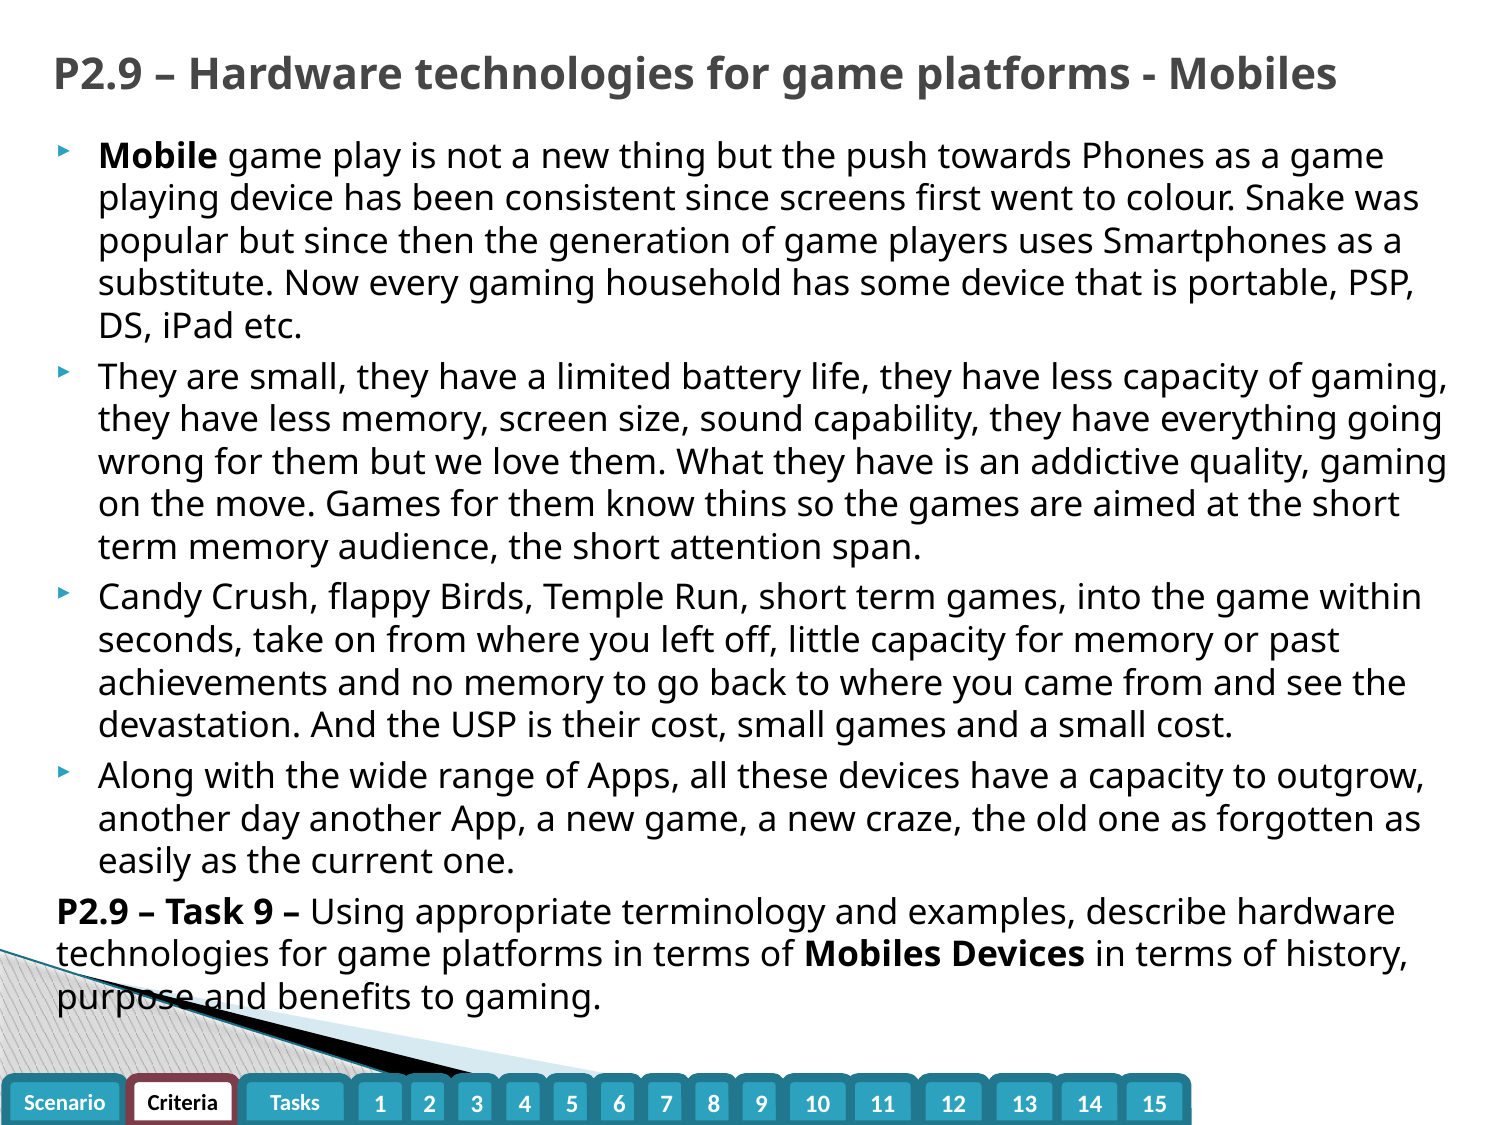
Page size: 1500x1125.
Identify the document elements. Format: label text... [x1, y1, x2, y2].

list Mobile game play is not a new thing but the push towards Phones as a game playing device has been consistent since screens first went to colour. Snake was popular but since then the generation of game players uses Smartphones as a substitute. Now every gaming household has some device that is portable, PSP, DS, iPad etc. They are small, they have a limited battery life, they have less capacity of gaming, they have less memory, screen size, sound capability, they have everything going wrong for them but we love them. What they have is an addictive quality, gaming on the move. Games for them know thins so the games are aimed at the short term memory audience, the short attention span. Candy Crush, flappy Birds, Temple Run, short term games, into the game within seconds, take on from where you left off, little capacity for memory or past achievements and no memory to go back to where you came from and see the devastation. And the USP is their cost, small games and a small cost. Along with the wide range of Apps, all these devices have a capacity to outgrow, another day another App, a new game, a new craze, the old one as forgotten as easily as the current one. P2.9 – Task 9 – Using appropriate terminology and examples, describe hardware technologies for game platforms in terms of Mobiles Devices in terms of history, purpose and benefits to gaming. [41, 126, 1471, 1047]
title P2.9 – Hardware technologies for game platforms - Mobiles [37, 19, 1471, 126]
